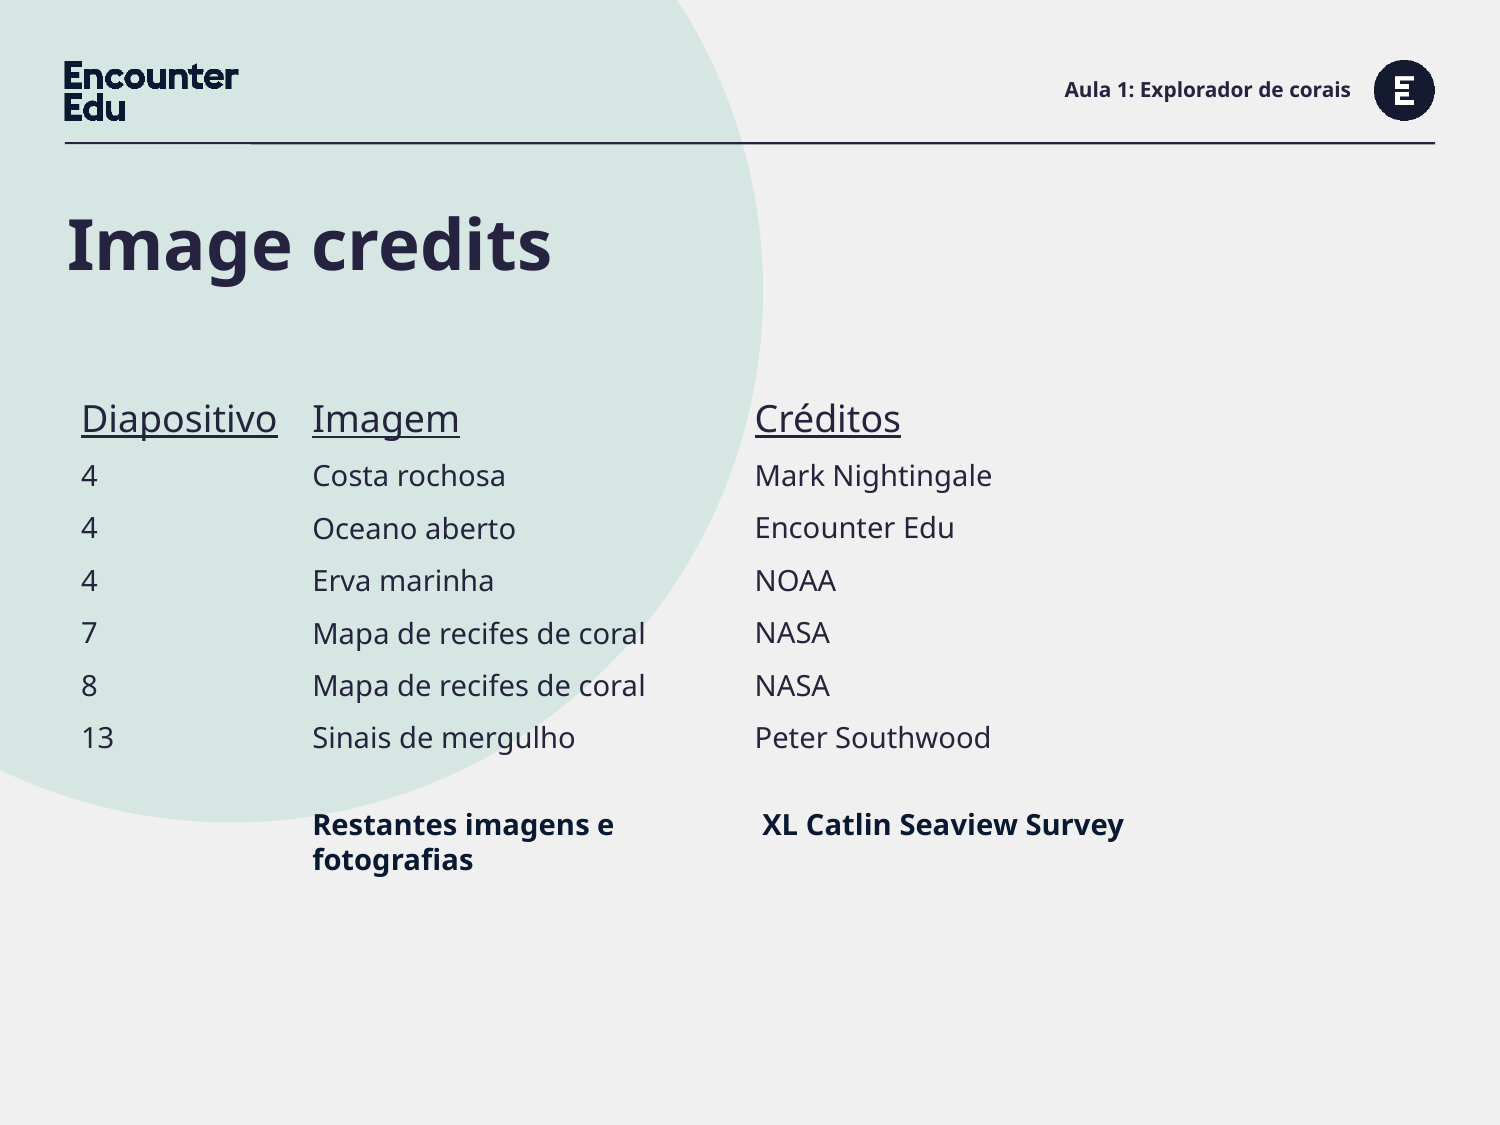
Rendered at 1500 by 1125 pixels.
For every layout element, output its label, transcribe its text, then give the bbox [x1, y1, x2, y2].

picture [60, 59, 243, 122]
text_box Imagem Costa rochosa Oceano aberto Erva marinha Mapa de recifes de coral Mapa de recifes de coral Sinais de mergulho [304, 365, 719, 763]
title Aula 1: Explorador de corais [749, 67, 1359, 114]
text_box Diapositivo 4 4 4 7 8 13 [73, 364, 293, 762]
text_box Créditos Mark Nightingale Encounter Edu NOAA NASA NASA Peter Southwood [747, 364, 1161, 762]
picture [1372, 58, 1436, 122]
text_box Restantes imagens e XL Catlin Seaview Survey fotografias [304, 798, 1238, 884]
